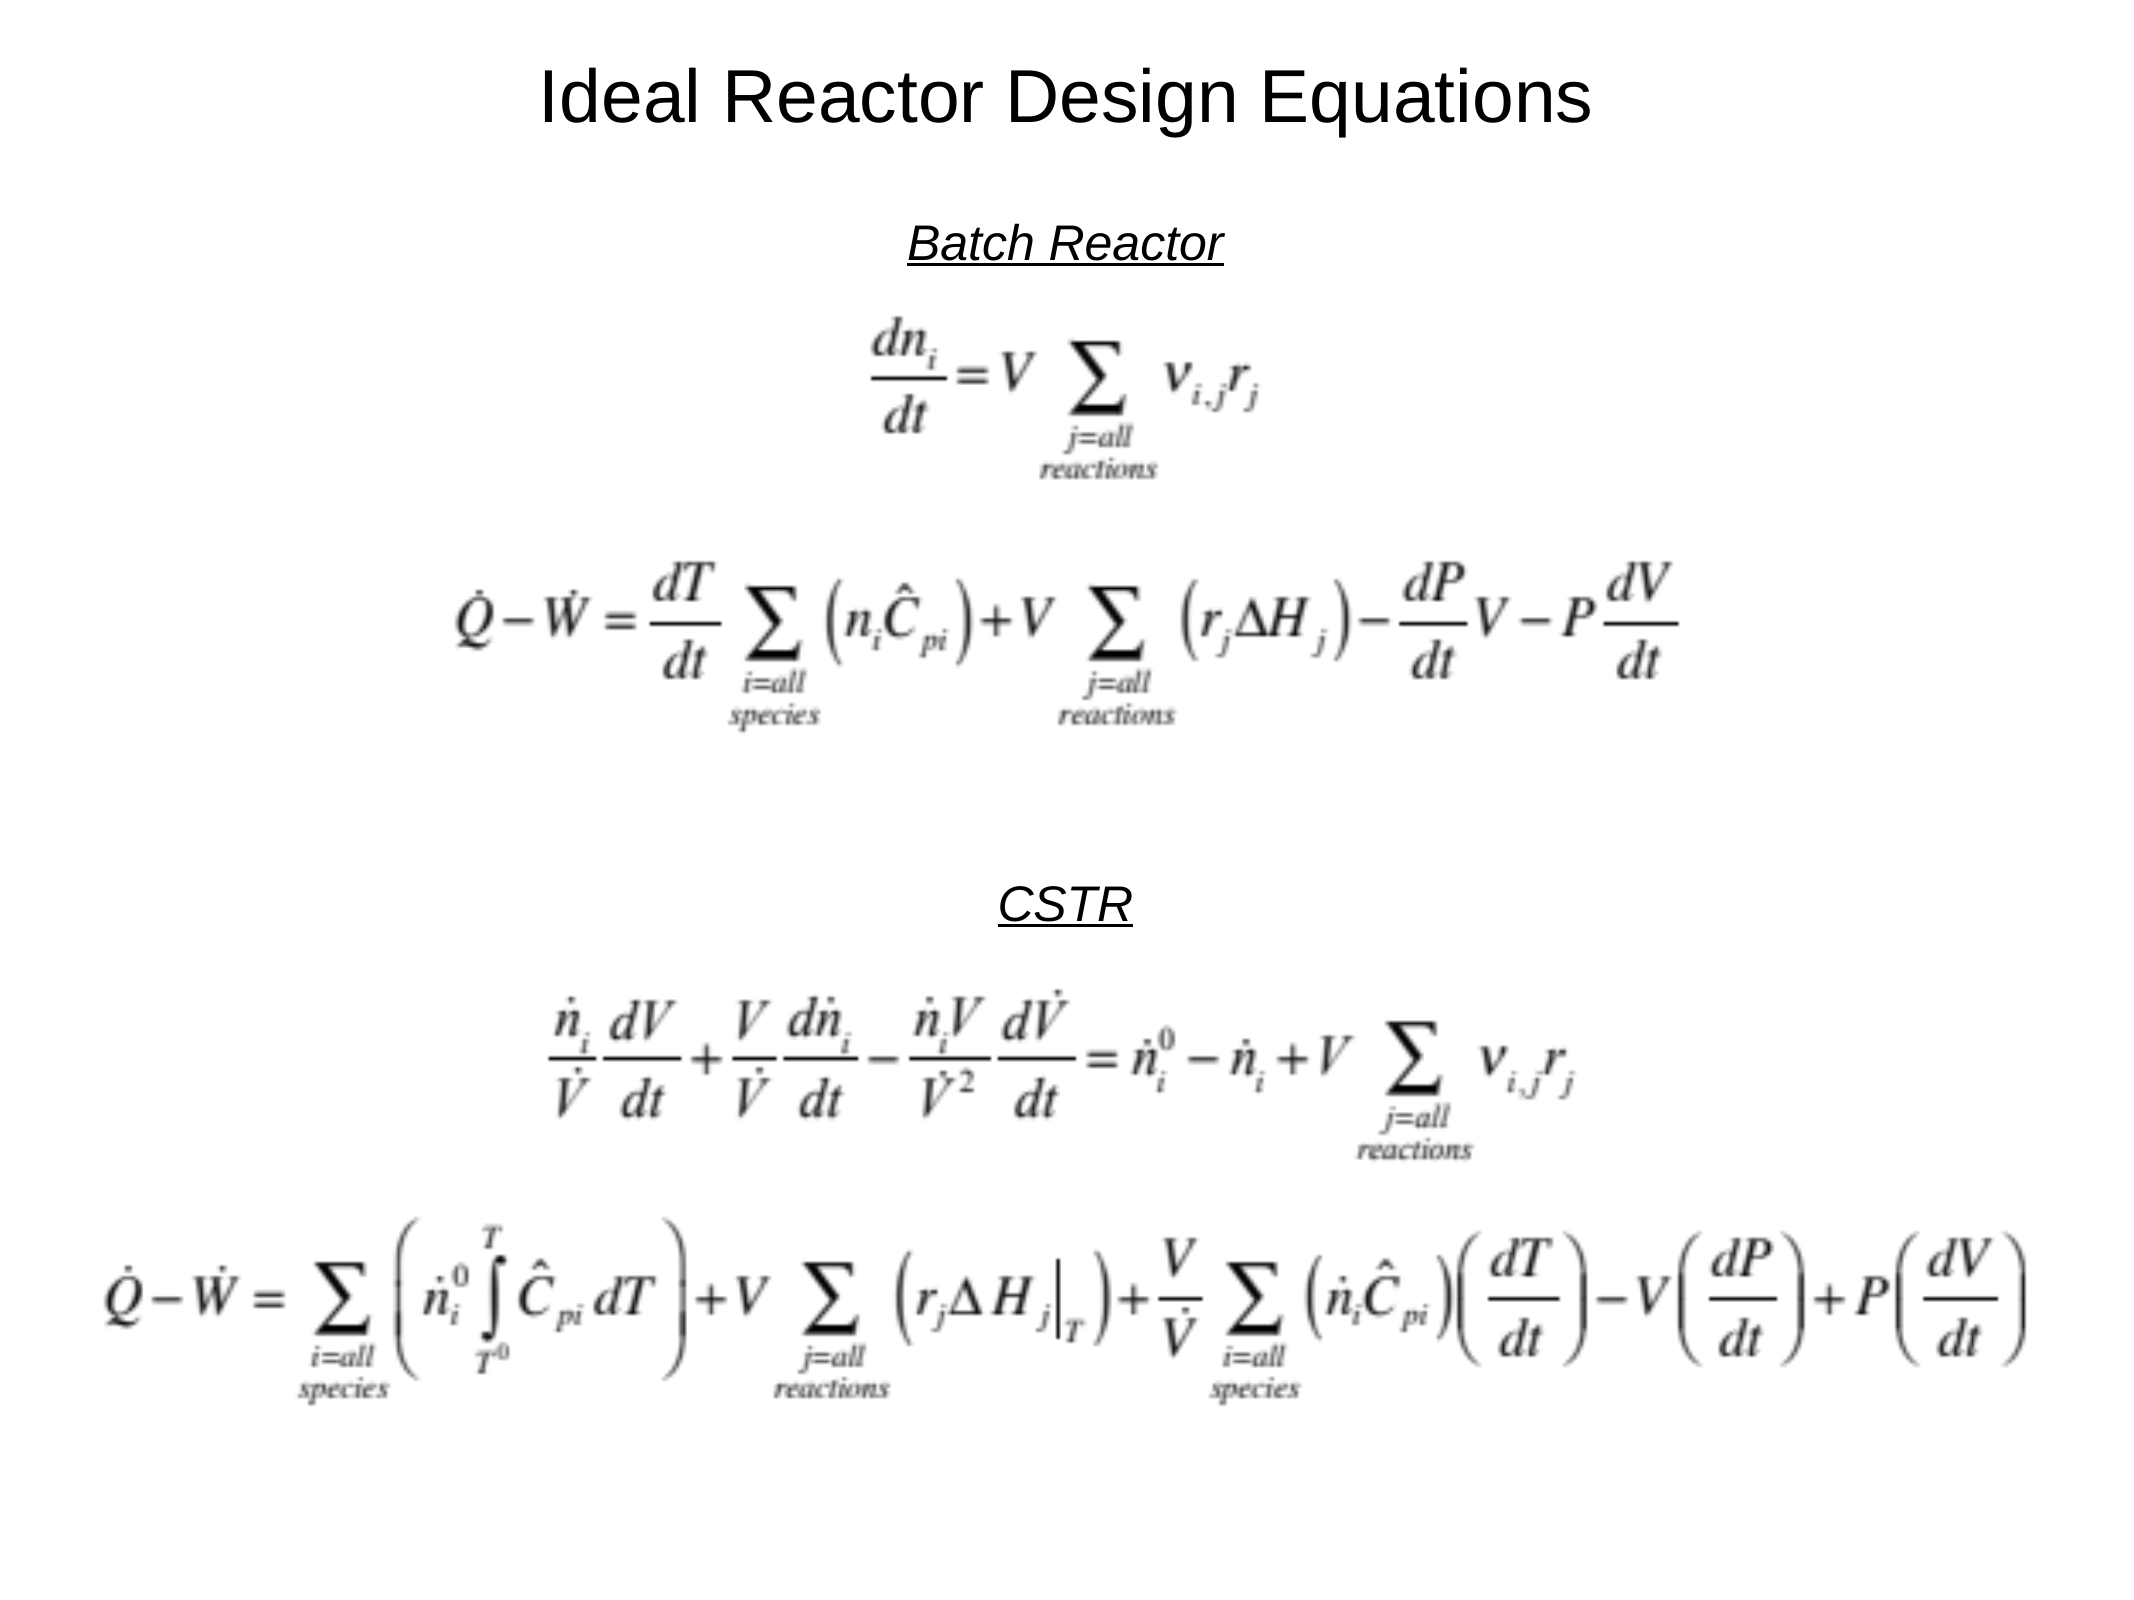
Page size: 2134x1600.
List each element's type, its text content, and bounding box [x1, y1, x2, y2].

title Ideal Reactor Design Equations [208, 39, 1925, 248]
text_box Batch Reactor [906, 210, 1224, 271]
picture [862, 303, 1269, 494]
picture [99, 1208, 2034, 1417]
picture [543, 976, 1588, 1172]
text_box CSTR [997, 870, 1134, 932]
picture [449, 549, 1684, 740]
